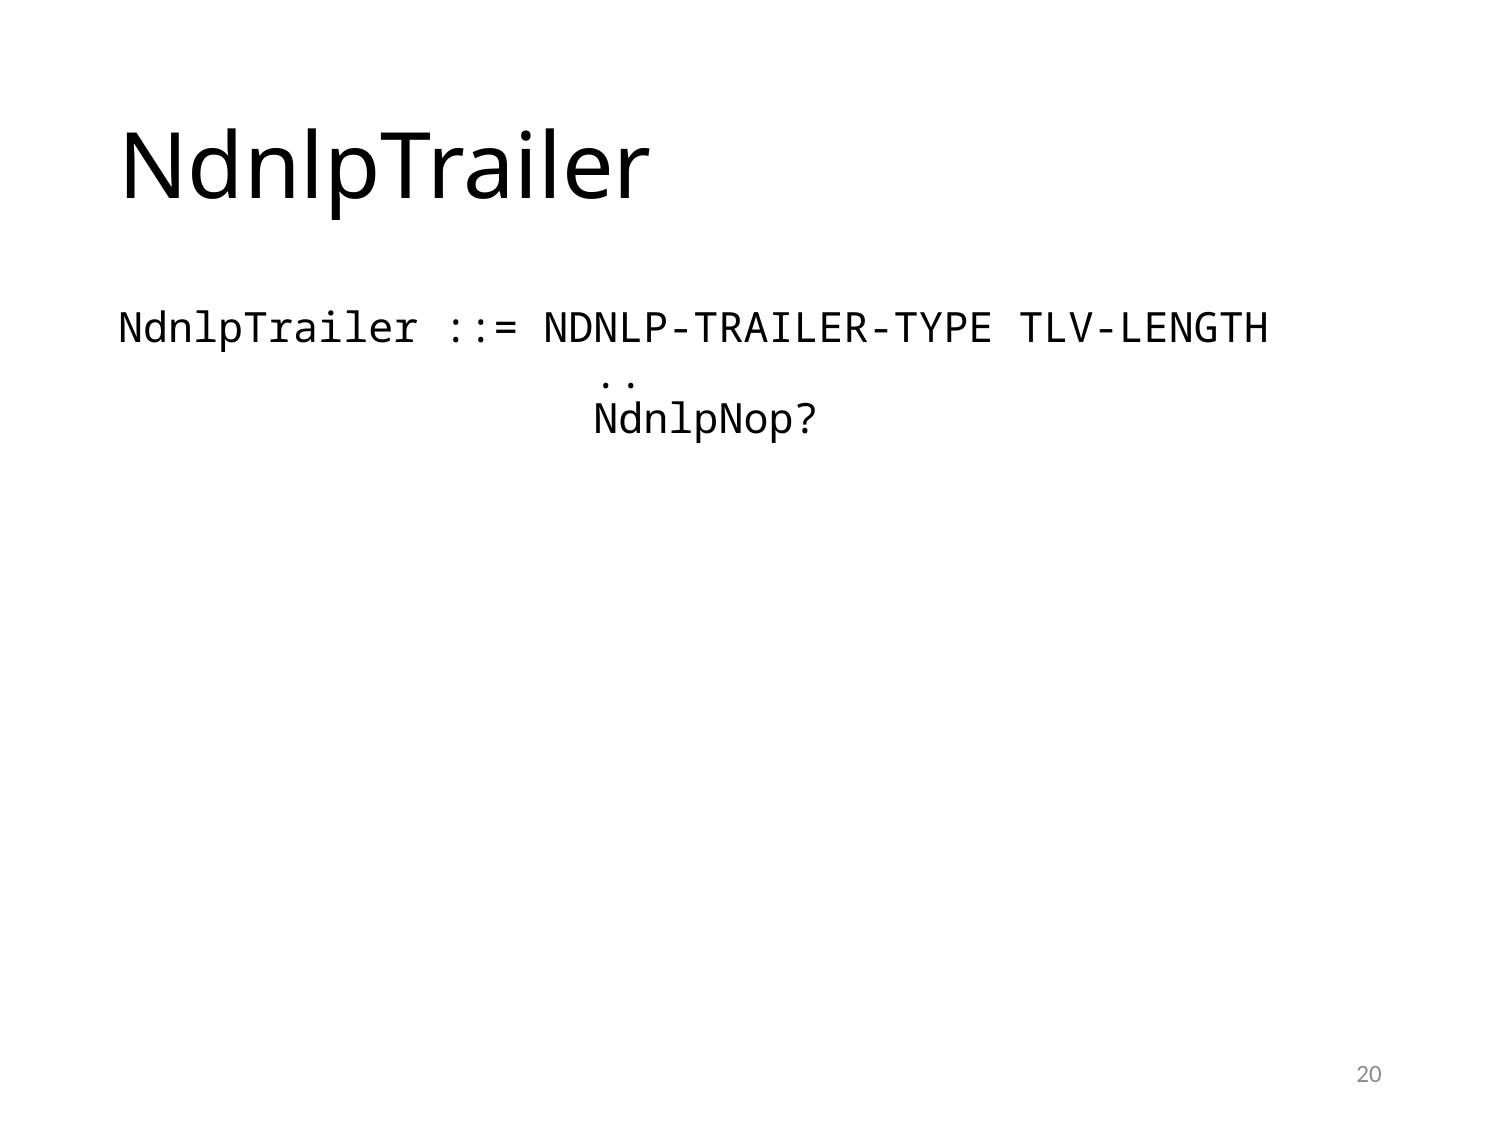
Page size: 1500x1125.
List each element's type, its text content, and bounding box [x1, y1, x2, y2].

title NdnlpTrailer [103, 59, 1397, 278]
slide_number 20 [1059, 1042, 1397, 1103]
list NdnlpTrailer ::= NDNLP-TRAILER-TYPE TLV-LENGTH .. NdnlpNop? [103, 299, 1397, 1014]
